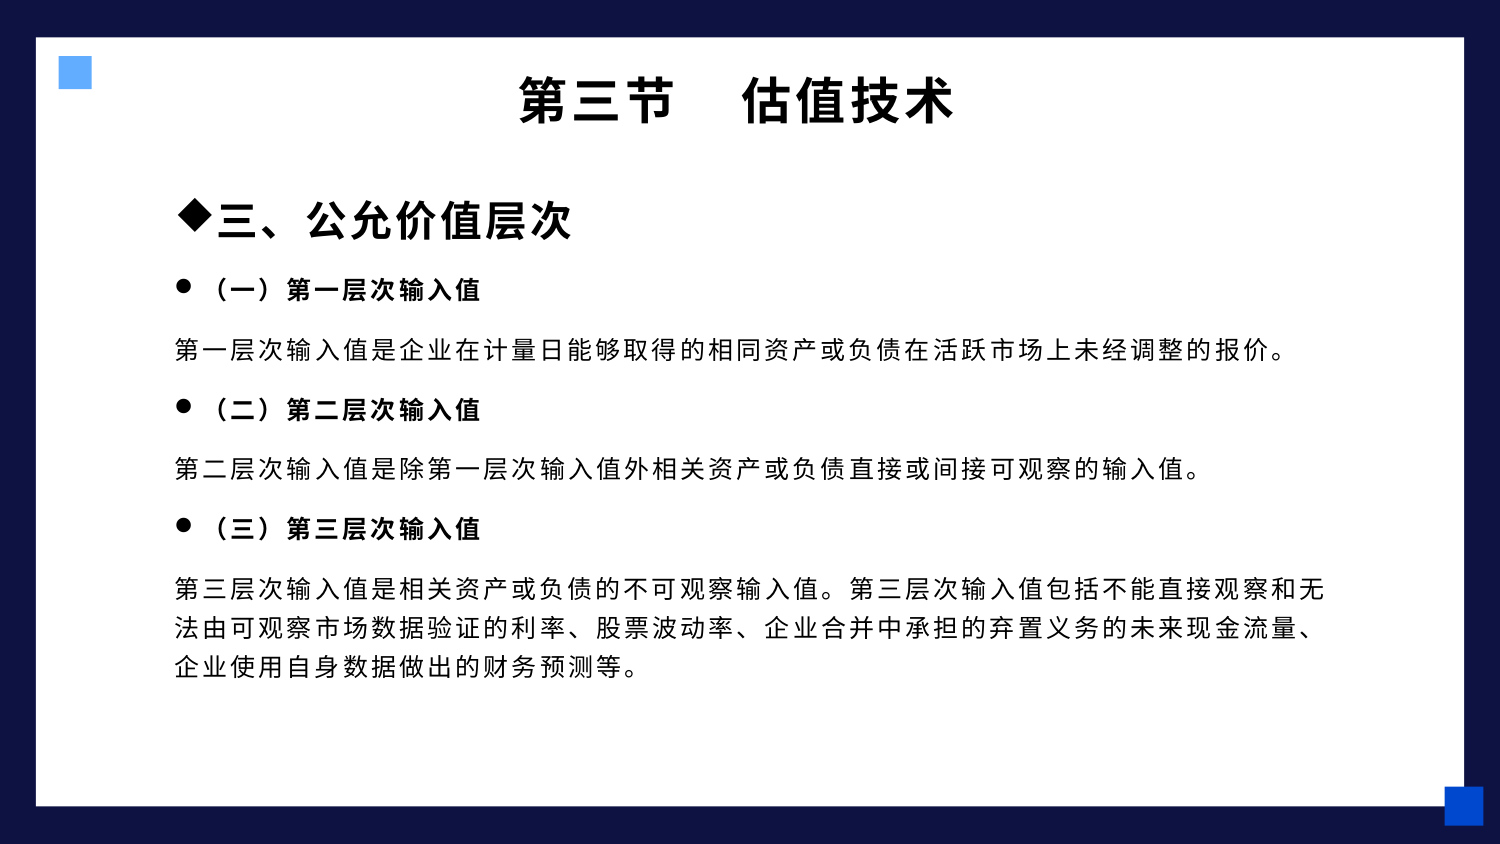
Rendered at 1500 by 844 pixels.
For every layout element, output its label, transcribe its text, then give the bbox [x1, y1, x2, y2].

list 三、公允价值层次 （一）第一层次输入值 第一层次输入值是企业在计量日能够取得的相同资产或负债在活跃市场上未经调整的报价。 （二）第二层次输入值 第二层次输入值是除第一层次输入值外相关资产或负债直接或间接可观察的输入值。 （三）第三层次输入值 第三层次输入值是相关资产或负债的不可观察输入值。第三层次输入值包括不能直接观察和无法由可观察市场数据验证的利率、股票波动率、企业合并中承担的弃置义务的未来现金流量、企业使用自身数据做出的财务预测等。 [157, 179, 1343, 670]
title 第三节 估值技术 [141, 48, 1327, 138]
